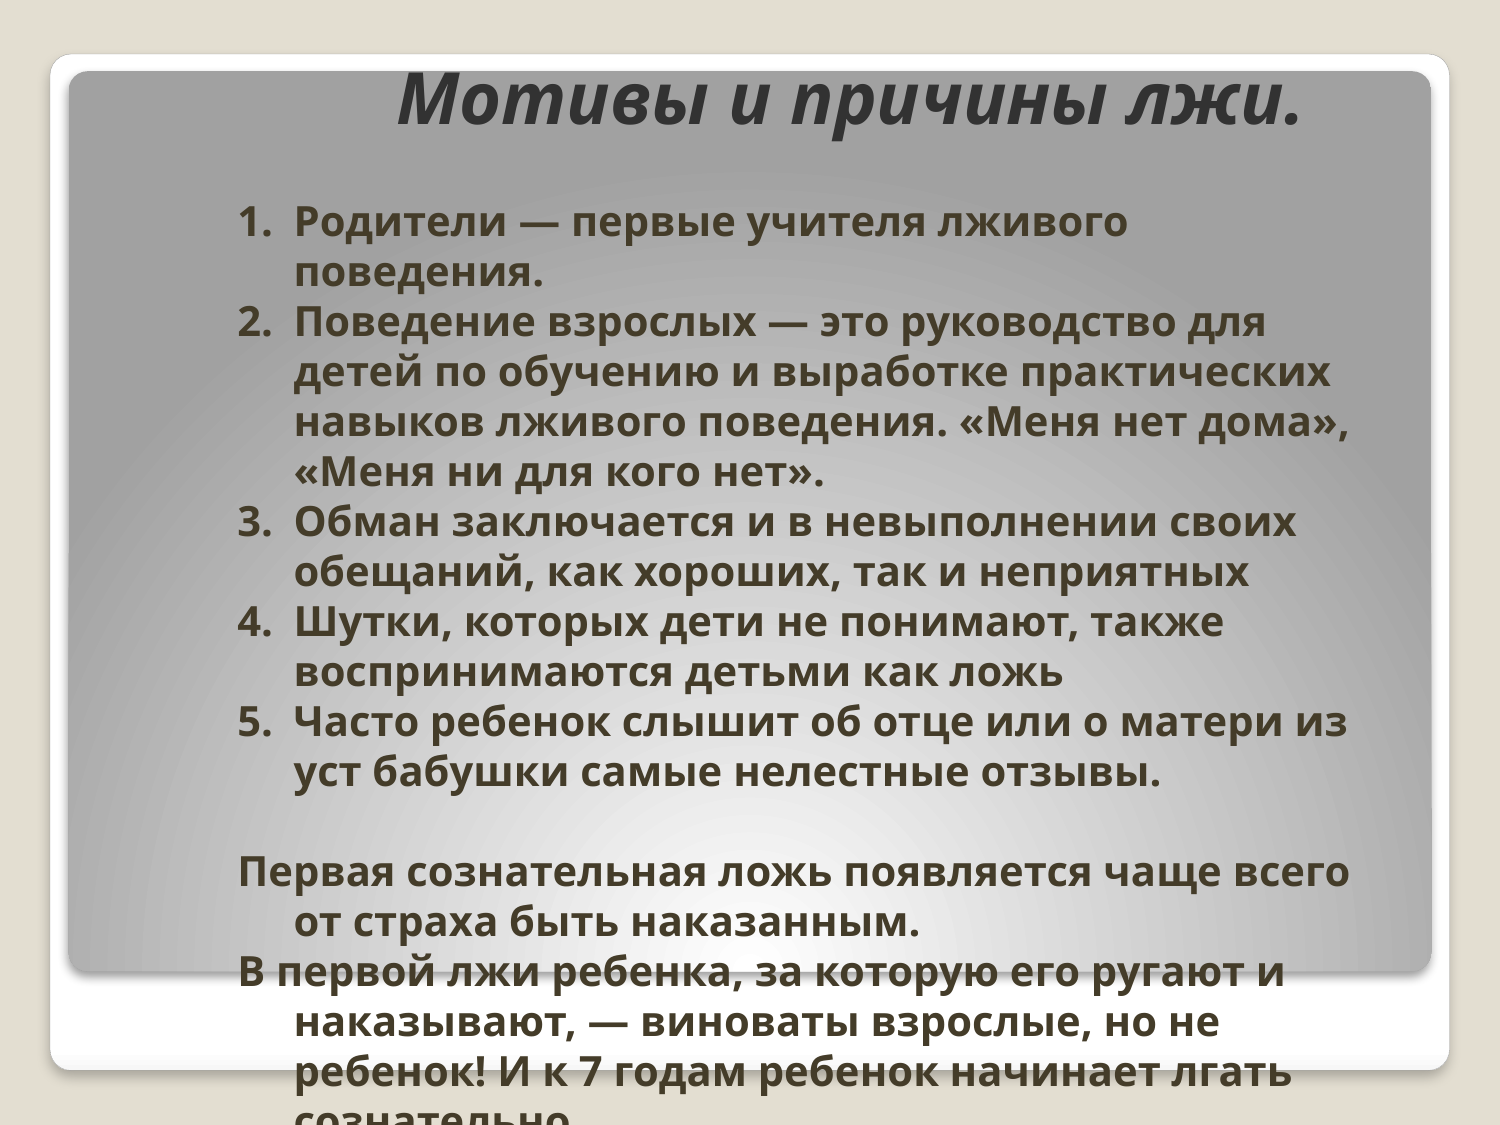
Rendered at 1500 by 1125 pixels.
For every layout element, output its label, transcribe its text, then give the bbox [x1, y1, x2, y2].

text_box Родители — первые учителя лживого поведения. Поведение взрослых — это руководство для детей по обучению и выработке практических навыков лживого поведения. «Меня нет дома», «Меня ни для кого нет». Обман заключается и в невыполнении своих обещаний, как хороших, так и неприятных Шутки, которых дети не понимают, также воспринимаются детьми как ложь Часто ребенок слышит об отце или о матери из уст бабушки самые нелестные отзывы. Первая сознательная ложь появляется чаще всего от страха быть наказанным. В первой лжи ребенка, за которую его ругают и наказывают, — виноваты взрослые, но не ребенок! И к 7 годам ребенок начинает лгать сознательно [222, 187, 1395, 1125]
title Мотивы и причины лжи. [235, 45, 1466, 233]
